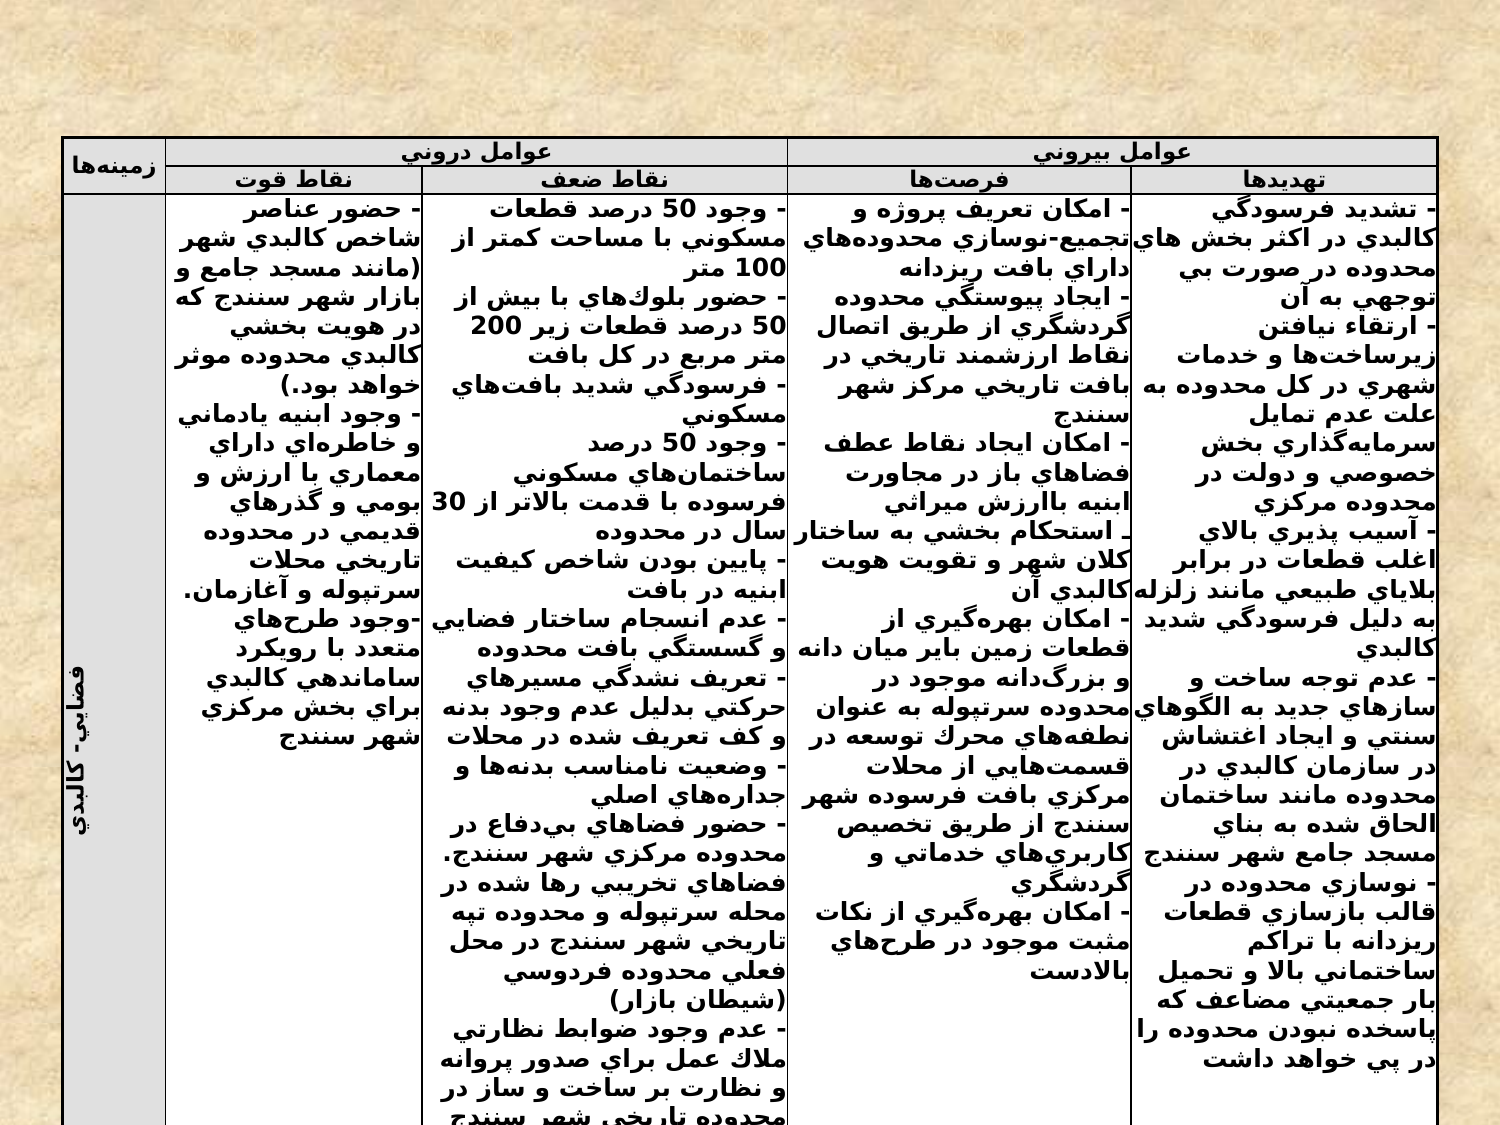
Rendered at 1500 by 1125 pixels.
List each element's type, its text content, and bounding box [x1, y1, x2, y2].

table_cell - امكان تعريف پروژه و تجميع-نوسازي محدوده‌هاي داراي بافت ريزدانه - ايجاد پيوستگي محدوده گردشگري از طريق اتصال نقاط ارزشمند تاريخي در بافت تاريخي مركز شهر سنندج - امكان ايجاد نقاط عطف فضاهاي باز در مجاورت ابنيه باارزش ميراثي ـ‌ استحكام بخشي به ساختار كلان شهر و تقويت هويت كالبدي آن - امكان بهره‌گيري از قطعات زمين باير ميان دانه و بزرگ‌دانه موجود در محدوده سرتپوله به عنوان نطفه‌هاي محرك توسعه در قسمت‌هايي از محلات مركزي بافت فرسوده شهر سنندج از طريق تخصيص كاربري‌هاي خدماتي و گردشگري - امكان بهره‌گيري از نكات مثبت موجود در طرح‌هاي بالادست [788, 195, 1130, 1125]
table_cell - وجود 50 درصد قطعات مسكوني با مساحت كمتر از 100 متر - حضور بلوك‌هاي با بيش از 50 درصد قطعات زير 200 متر مربع در كل بافت - فرسودگي شديد بافت‌هاي مسكوني - وجود 50 درصد ساختمان‌هاي مسكوني فرسوده با قدمت بالاتر از 30 سال در محدوده - پايين بودن شاخص كيفيت ابنيه در بافت - عدم انسجام ساختار فضايي و گسستگي بافت محدوده - تعريف نشدگي مسيرهاي حركتي بدليل عدم وجود بدنه‌ و كف تعريف شده در محلات - وضعيت نامناسب بدنه‌ها و جداره‌هاي اصلي - حضور فضاهاي بي‌دفاع در محدوده مركزي شهر سنندج. فضاهاي تخريبي رها شده در محله سرتپوله و محدوده تپه تاريخي شهر سنندج در محل فعلي محدوده فردوسي (شيطان بازار) - عدم وجود ضوابط نظارتي ملاك عمل براي صدور پروانه و نظارت بر ساخت و ساز در محدوده تاريخي شهر سنندج - ضعف يا فقدان زيرساخت‌هاي شهري در بسياري از قسمت‌هاي بافت فرسوده - نفوذپذيري پايين و وجود مسيرها و فضاهاي بن بست [423, 195, 787, 1125]
table_header عوامل دروني [166, 139, 787, 165]
table_cell فضايي- كالبدي [64, 195, 165, 1125]
table_cell فرصت‌ها [788, 167, 1130, 193]
table_cell - حضور عناصر شاخص كالبدي شهر (مانند مسجد جامع و بازار شهر سنندج كه در هويت بخشي كالبدي محدوده موثر خواهد بود.) - وجود ابنيه يادماني و خاطره‌اي داراي معماري با ارزش و بومي و گذرهاي قديمي در محدوده تاريخي محلات سرتپوله و آغازمان. -وجود طرح‌هاي متعدد با رويكرد ساماندهي كالبدي براي بخش مركزي شهر سنندج [166, 195, 421, 1125]
table_cell نقاط قوت [166, 167, 421, 193]
table_cell تهديدها [1132, 167, 1436, 193]
table_header عوامل بيروني [788, 139, 1436, 165]
table_header زمينه‌ها [64, 139, 165, 193]
table_cell - تشديد فرسودگي كالبدي در اكثر بخش هاي محدوده در صورت بي توجهي به آن - ارتقاء نيافتن زيرساخت‌ها و خدمات شهري در كل محدوده به علت عدم تمايل سرمايه‌گذاري بخش خصوصي و دولت در محدوده مركزي - آسيب پذيري بالاي اغلب قطعات در برابر بلاياي طبيعي مانند زلزله به دليل فرسودگي شديد كالبدي - عدم توجه ساخت و سازهاي جديد به الگوهاي سنتي و ايجاد اغتشاش در سازمان كالبدي در محدوده مانند ساختمان الحاق شده به بناي مسجد جامع شهر سنندج - نوسازي محدوده در قالب بازسازي قطعات ريزدانه با تراكم ساختماني بالا و تحميل بار جمعيتي مضاعف كه پاسخده نبودن محدوده را در پي خواهد داشت [1132, 195, 1436, 1125]
picture [0, 0, 1500, 1125]
table_cell نقاط ضعف [423, 167, 787, 193]
